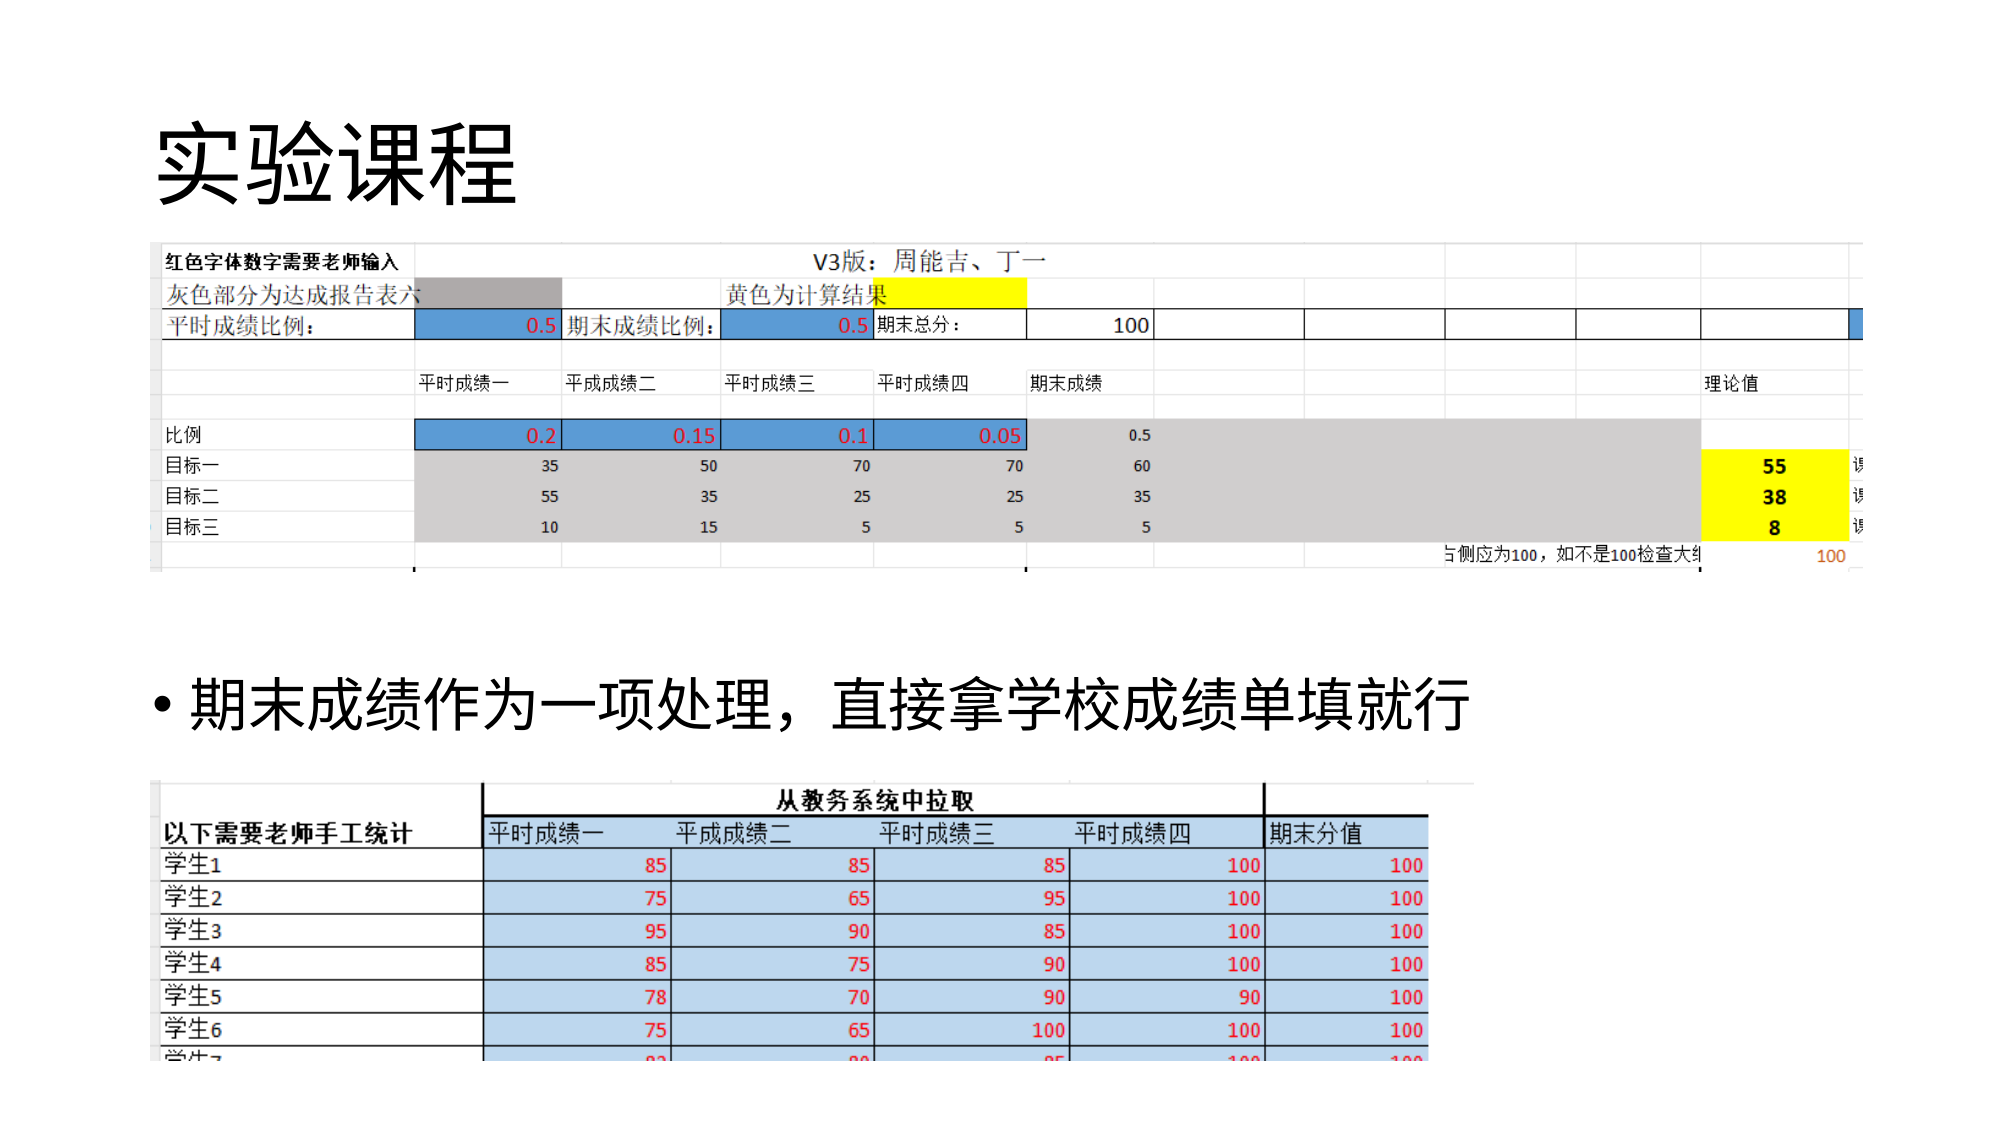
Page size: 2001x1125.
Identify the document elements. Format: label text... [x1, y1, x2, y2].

picture [149, 780, 1474, 1061]
list 期末成绩作为一项处理，直接拿学校成绩单填就行 [137, 668, 1701, 1125]
title 实验课程 [137, 59, 1863, 278]
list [149, 242, 1863, 572]
